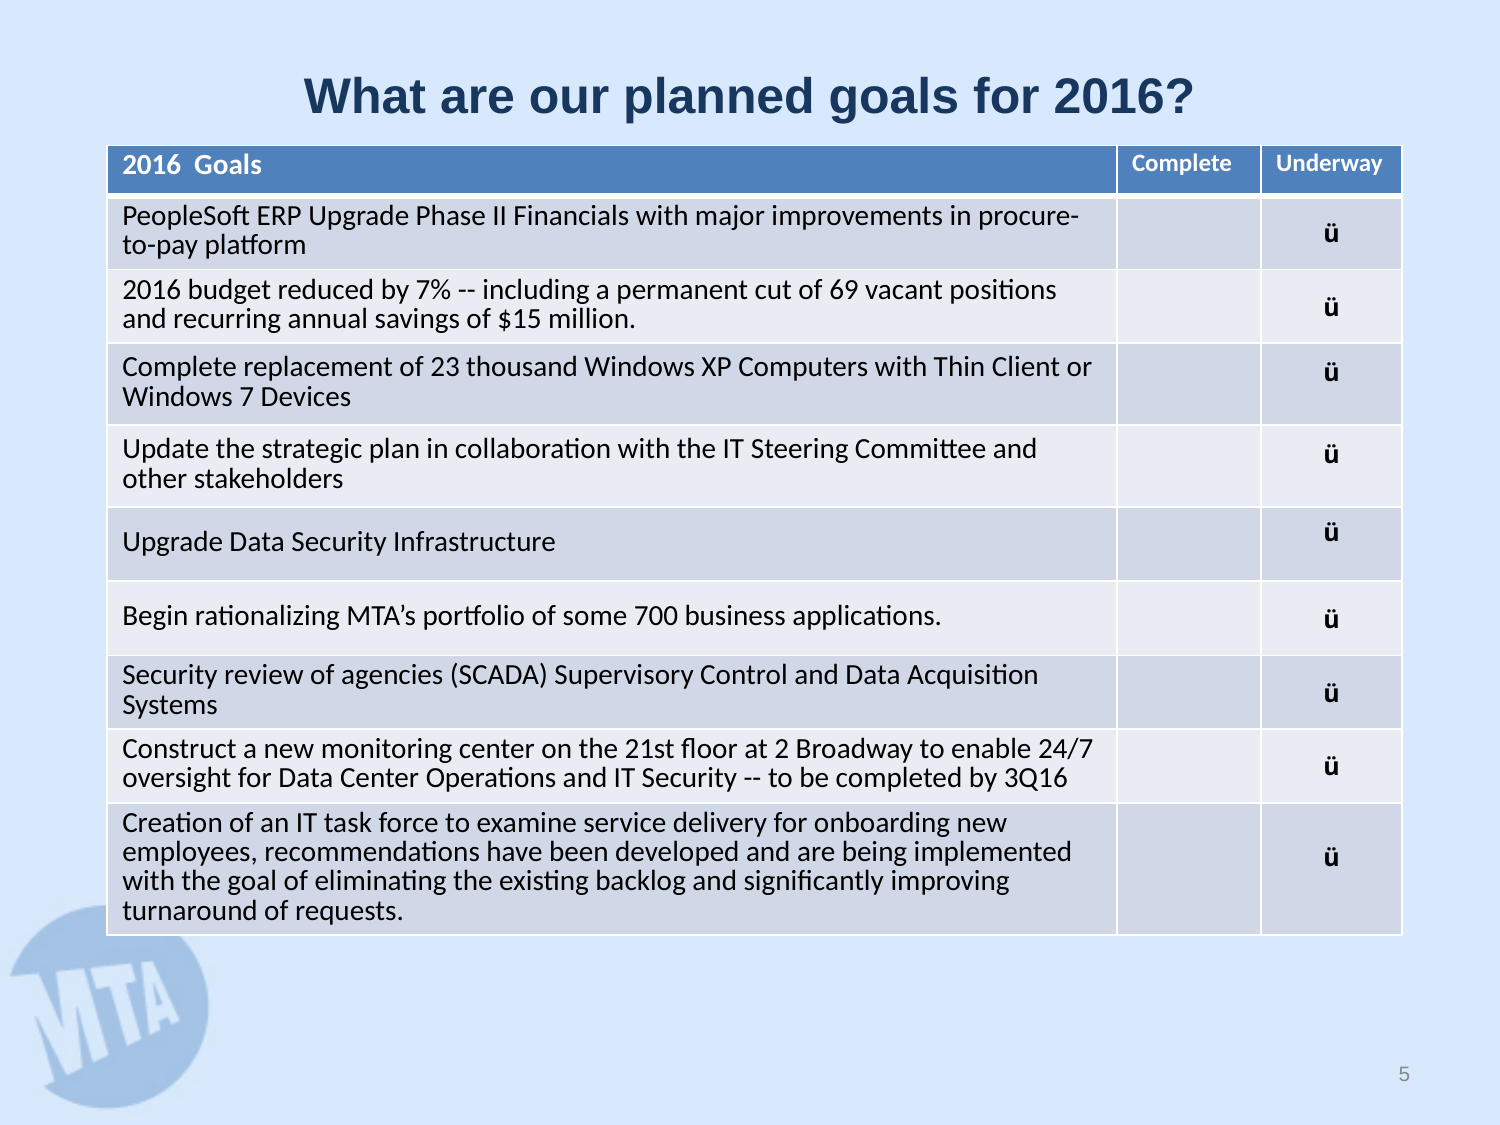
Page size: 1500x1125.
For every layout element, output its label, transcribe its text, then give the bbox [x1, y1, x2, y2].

table_cell [1118, 582, 1260, 655]
table_header 2016 Goals [108, 146, 1116, 193]
table_cell ü [1262, 582, 1401, 655]
table_cell Complete replacement of 23 thousand Windows XP Computers with Thin Client or Windows 7 Devices [108, 344, 1116, 424]
list [60, 196, 1425, 996]
table_header Underway [1262, 146, 1401, 193]
slide_number 4 [1074, 1042, 1425, 1103]
table_cell [1118, 344, 1260, 424]
table_cell ü [1262, 656, 1401, 728]
table_cell Security review of agencies (SCADA) Supervisory Control and Data Acquisition Systems [108, 656, 1116, 728]
table_cell [1118, 426, 1260, 506]
table_header Complete [1118, 146, 1260, 193]
table_cell Upgrade Data Security Infrastructure [108, 508, 1116, 580]
table_cell [1118, 270, 1260, 342]
table_cell 2016 budget reduced by 7% -- including a permanent cut of 69 vacant positions and recurring annual savings of $15 million. [108, 270, 1116, 342]
table_cell PeopleSoft ERP Upgrade Phase II Financials with major improvements in procure-to-pay platform [108, 199, 1116, 269]
table_cell ü [1262, 730, 1401, 802]
picture [0, 0, 1500, 1125]
table_cell ü [1262, 199, 1401, 269]
table_cell ü [1262, 344, 1401, 424]
table_cell ü [1262, 426, 1401, 506]
title What are our planned goals for 2016? [75, 18, 1425, 168]
table_cell [1118, 199, 1260, 269]
table_cell ü [1262, 508, 1401, 580]
table_cell Begin rationalizing MTA’s portfolio of some 700 business applications. [108, 582, 1116, 655]
table_cell Creation of an IT task force to examine service delivery for onboarding new employees, recommendations have been developed and are being implemented with the goal of eliminating the existing backlog and significantly improving turnaround of requests. [108, 804, 1116, 934]
table_cell Update the strategic plan in collaboration with the IT Steering Committee and other stakeholders [108, 426, 1116, 506]
table_cell [1118, 508, 1260, 580]
table_cell ü [1262, 270, 1401, 342]
table_cell [1118, 730, 1260, 802]
table_cell [1118, 804, 1260, 934]
table_cell ü [1262, 804, 1401, 934]
table_cell Construct a new monitoring center on the 21st floor at 2 Broadway to enable 24/7 oversight for Data Center Operations and IT Security -- to be completed by 3Q16 [108, 730, 1116, 802]
table_cell [1118, 656, 1260, 728]
